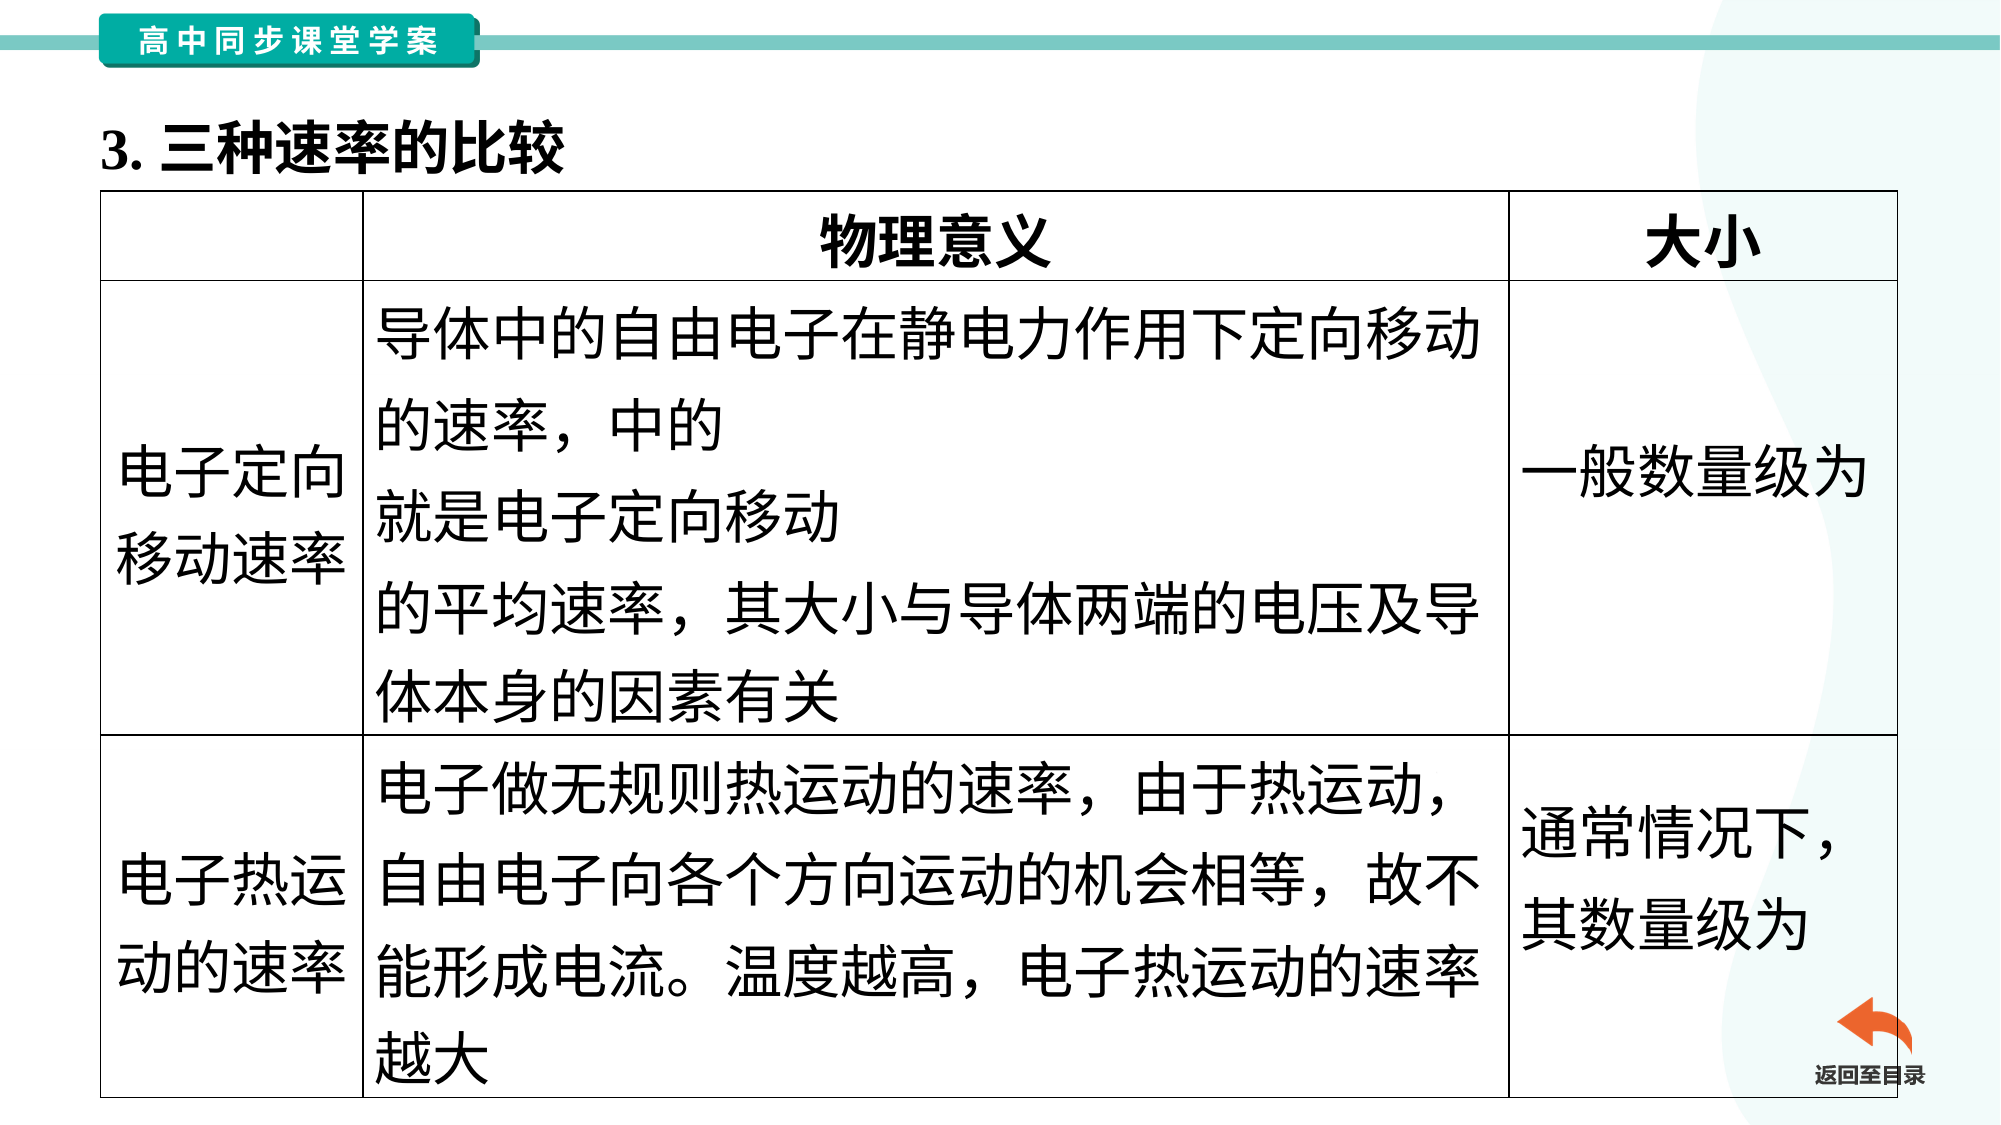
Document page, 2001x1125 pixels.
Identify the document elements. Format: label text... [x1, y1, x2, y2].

text_box 3.三种速率的比较 [100, 76, 1899, 170]
picture [0, 0, 2000, 1125]
